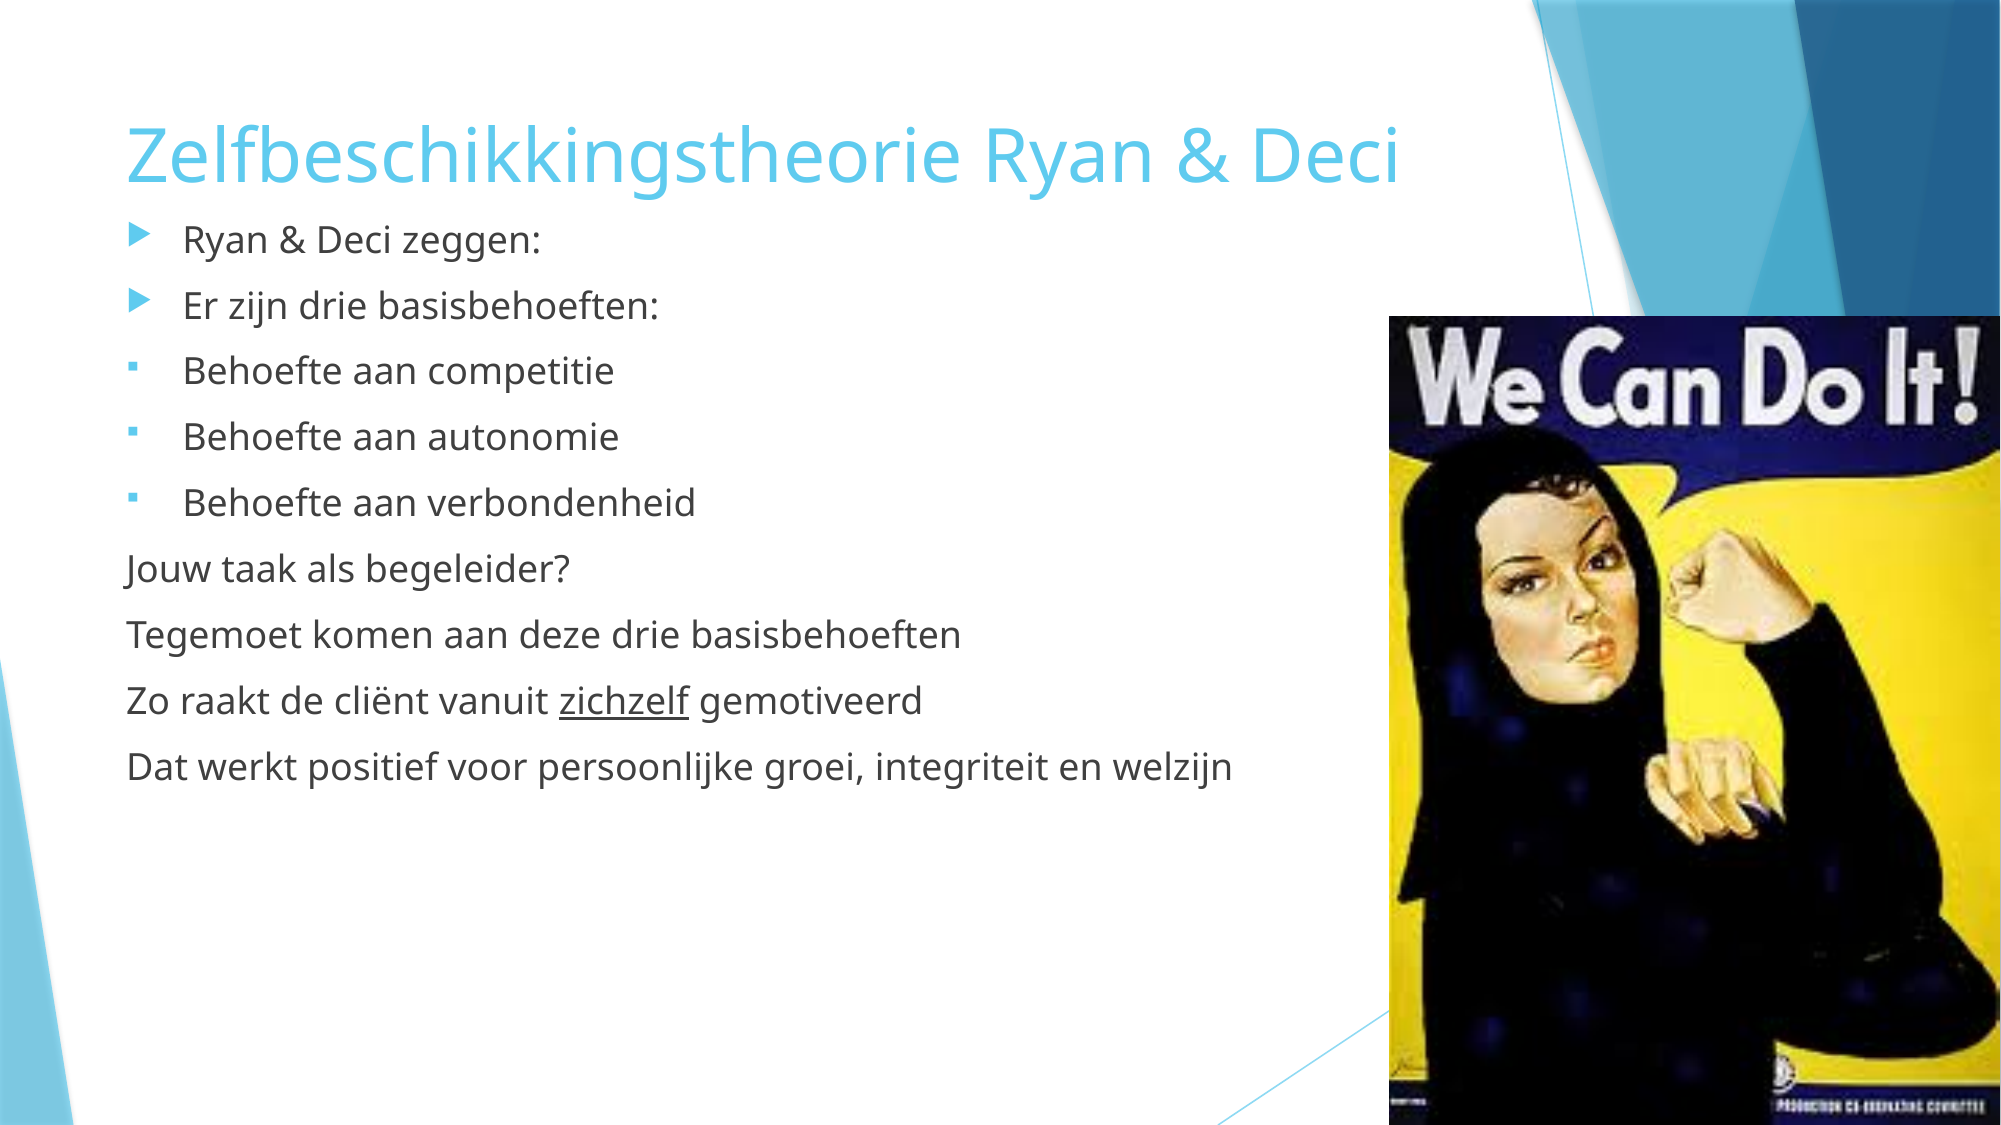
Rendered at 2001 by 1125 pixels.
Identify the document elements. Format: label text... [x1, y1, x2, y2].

title Zelfbeschikkingstheorie Ryan & Deci [111, 99, 1522, 208]
picture [1388, 316, 2000, 1125]
list Ryan & Deci zeggen: Er zijn drie basisbehoeften: Behoefte aan competitie Behoefte aan autonomie Behoefte aan verbondenheid Jouw taak als begeleider? Tegemoet komen aan deze drie basisbehoeften Zo raakt de cliënt vanuit zichzelf gemotiveerd Dat werkt positief voor persoonlijke groei, integriteit en welzijn [111, 208, 1522, 845]
